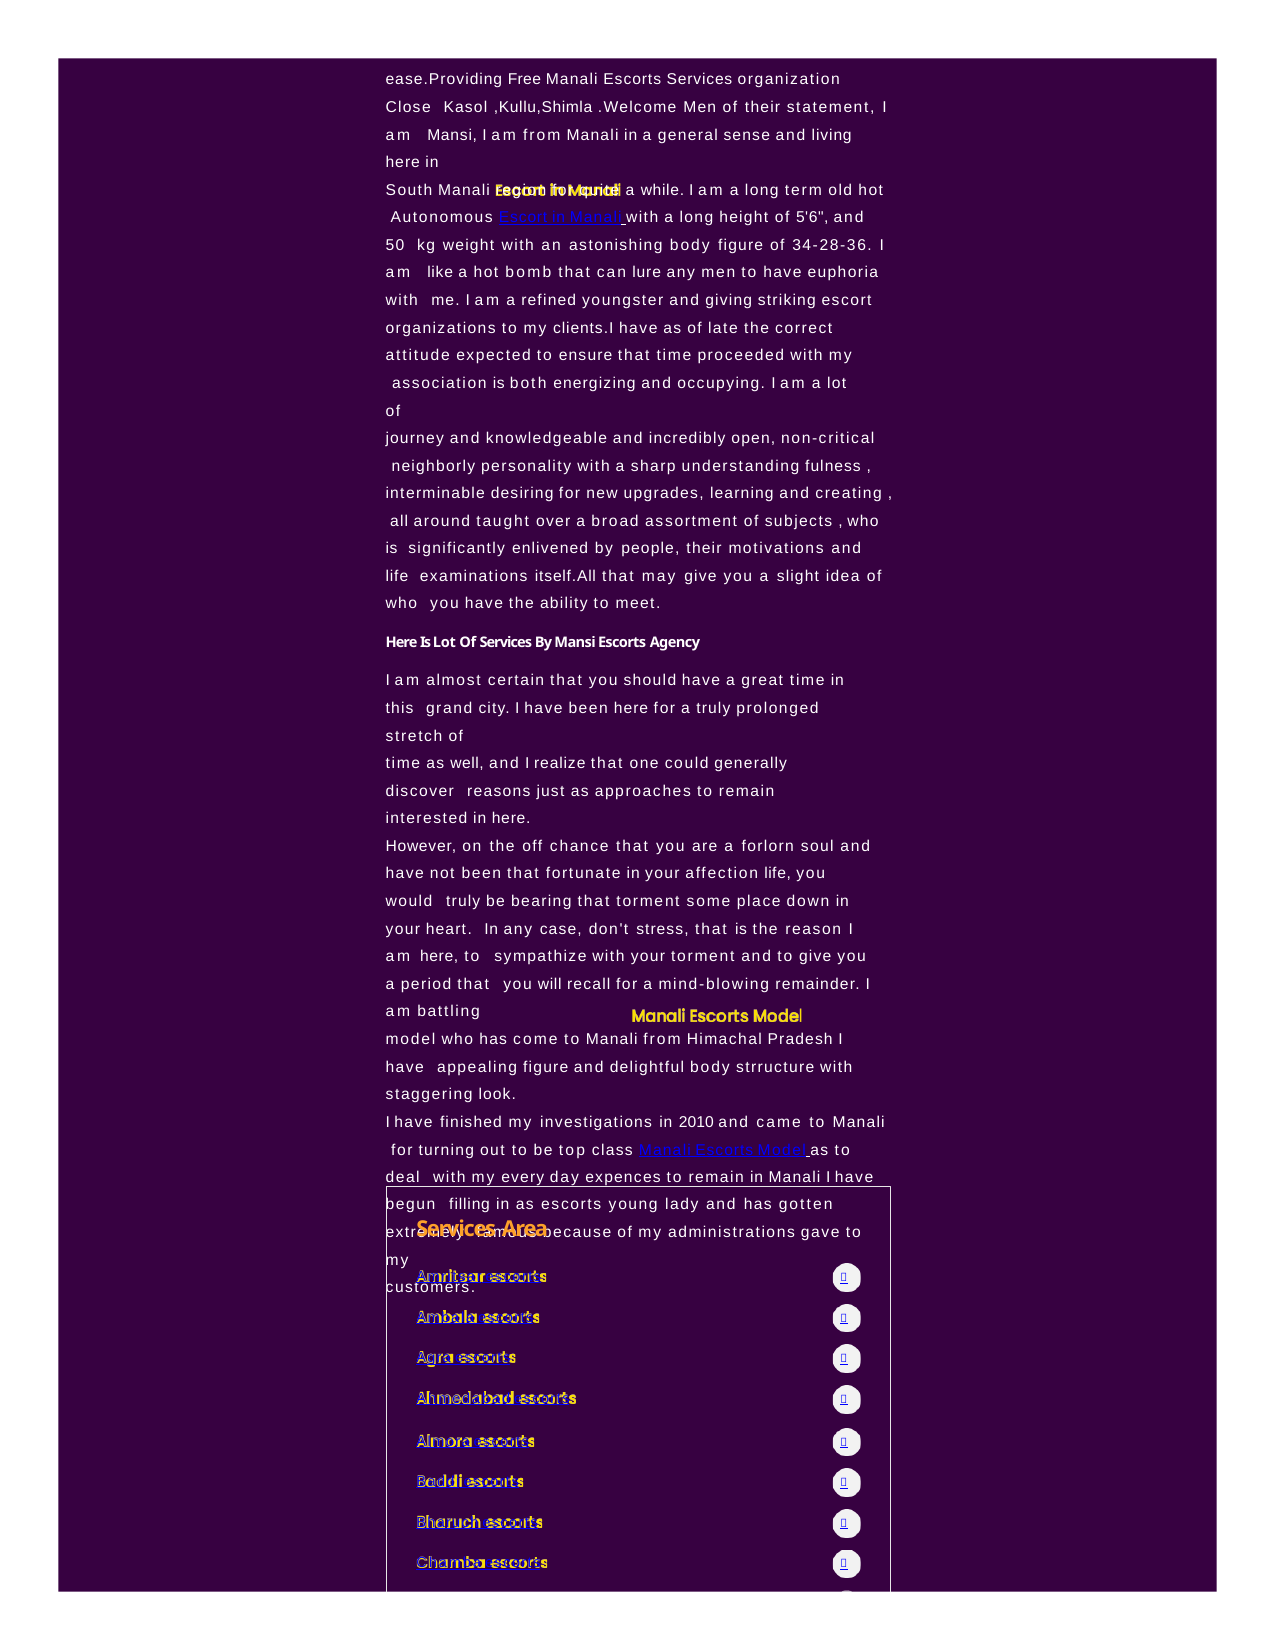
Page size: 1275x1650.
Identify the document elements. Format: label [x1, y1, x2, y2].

text_box [58, 58, 1217, 1592]
text_box [385, 1185, 892, 1593]
text_box [416, 1269, 861, 1592]
